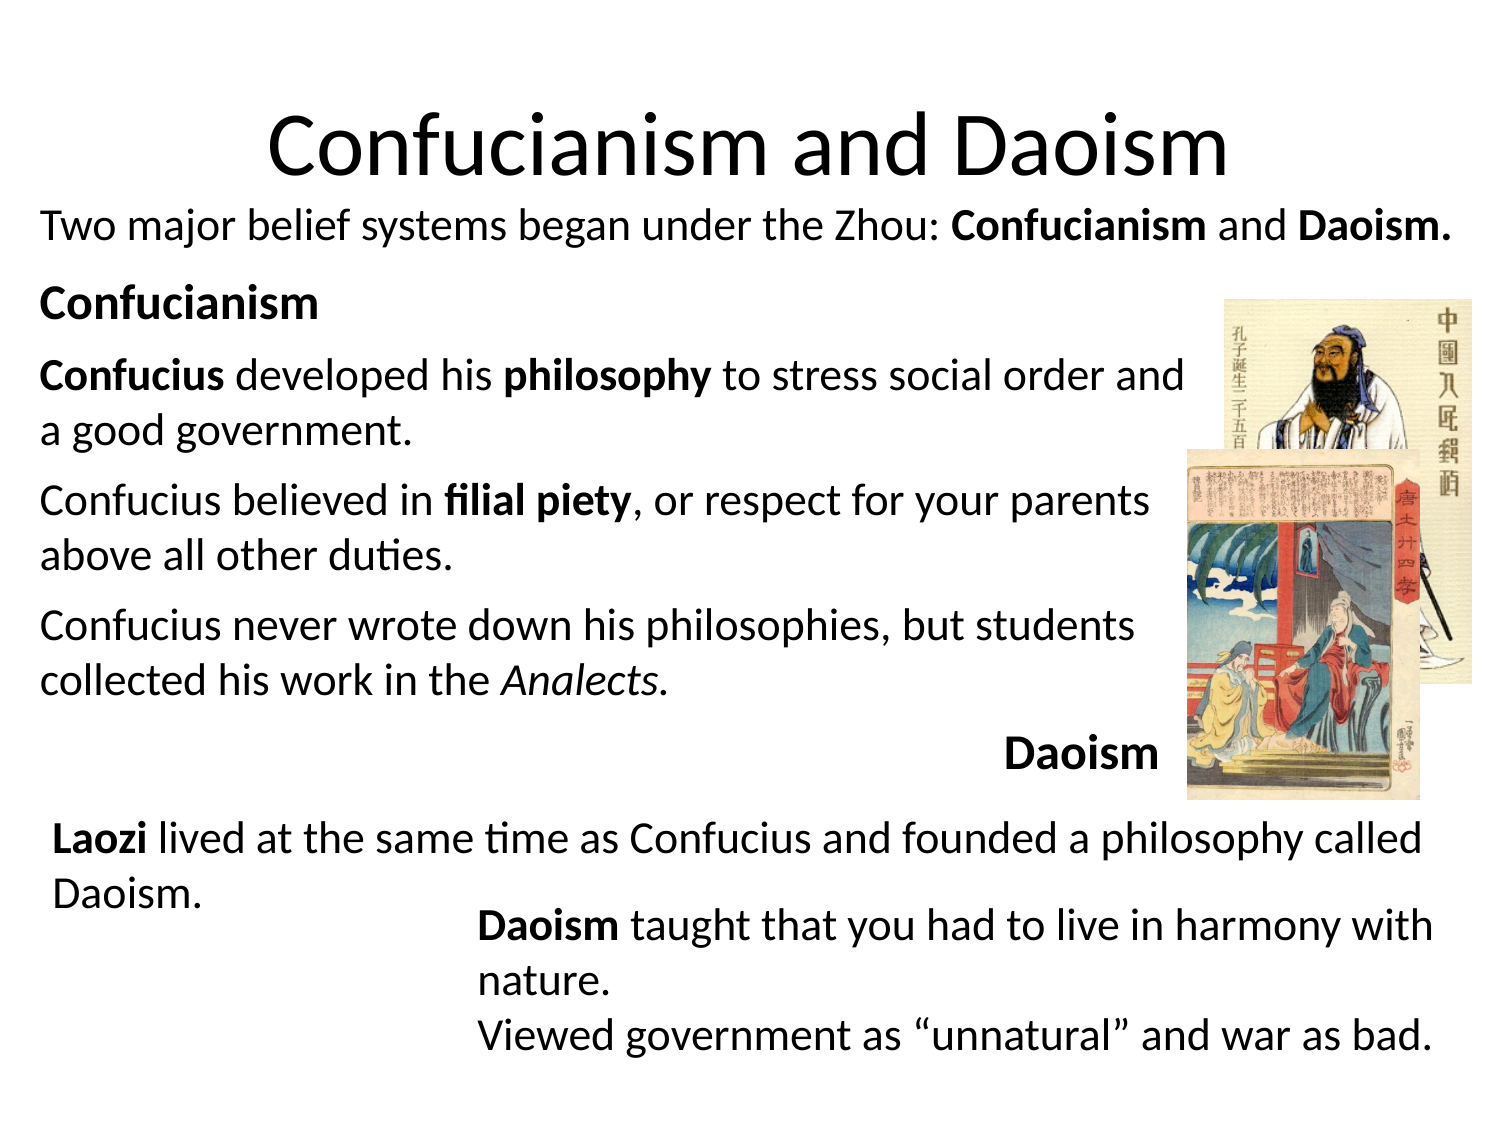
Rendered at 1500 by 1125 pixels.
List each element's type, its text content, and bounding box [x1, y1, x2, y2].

text_box Confucius developed his philosophy to stress social order and a good government. [24, 337, 1213, 462]
text_box Daoism taught that you had to live in harmony with nature. Viewed government as “unnatural” and war as bad. [462, 887, 1463, 1125]
picture [1187, 299, 1472, 801]
text_box Laozi lived at the same time as Confucius and founded a philosophy called Daoism. [37, 799, 1450, 925]
text_box Confucius believed in filial piety, or respect for your parents above all other duties. [24, 462, 1182, 587]
text_box Confucius never wrote down his philosophies, but students collected his work in the Analects. [24, 587, 1182, 713]
title Confucianism and Daoism [75, 45, 1425, 233]
text_box Confucianism [24, 262, 475, 338]
text_box Two major belief systems began under the Zhou: Confucianism and Daoism. [24, 187, 1475, 258]
text_box Daoism [687, 712, 1175, 788]
